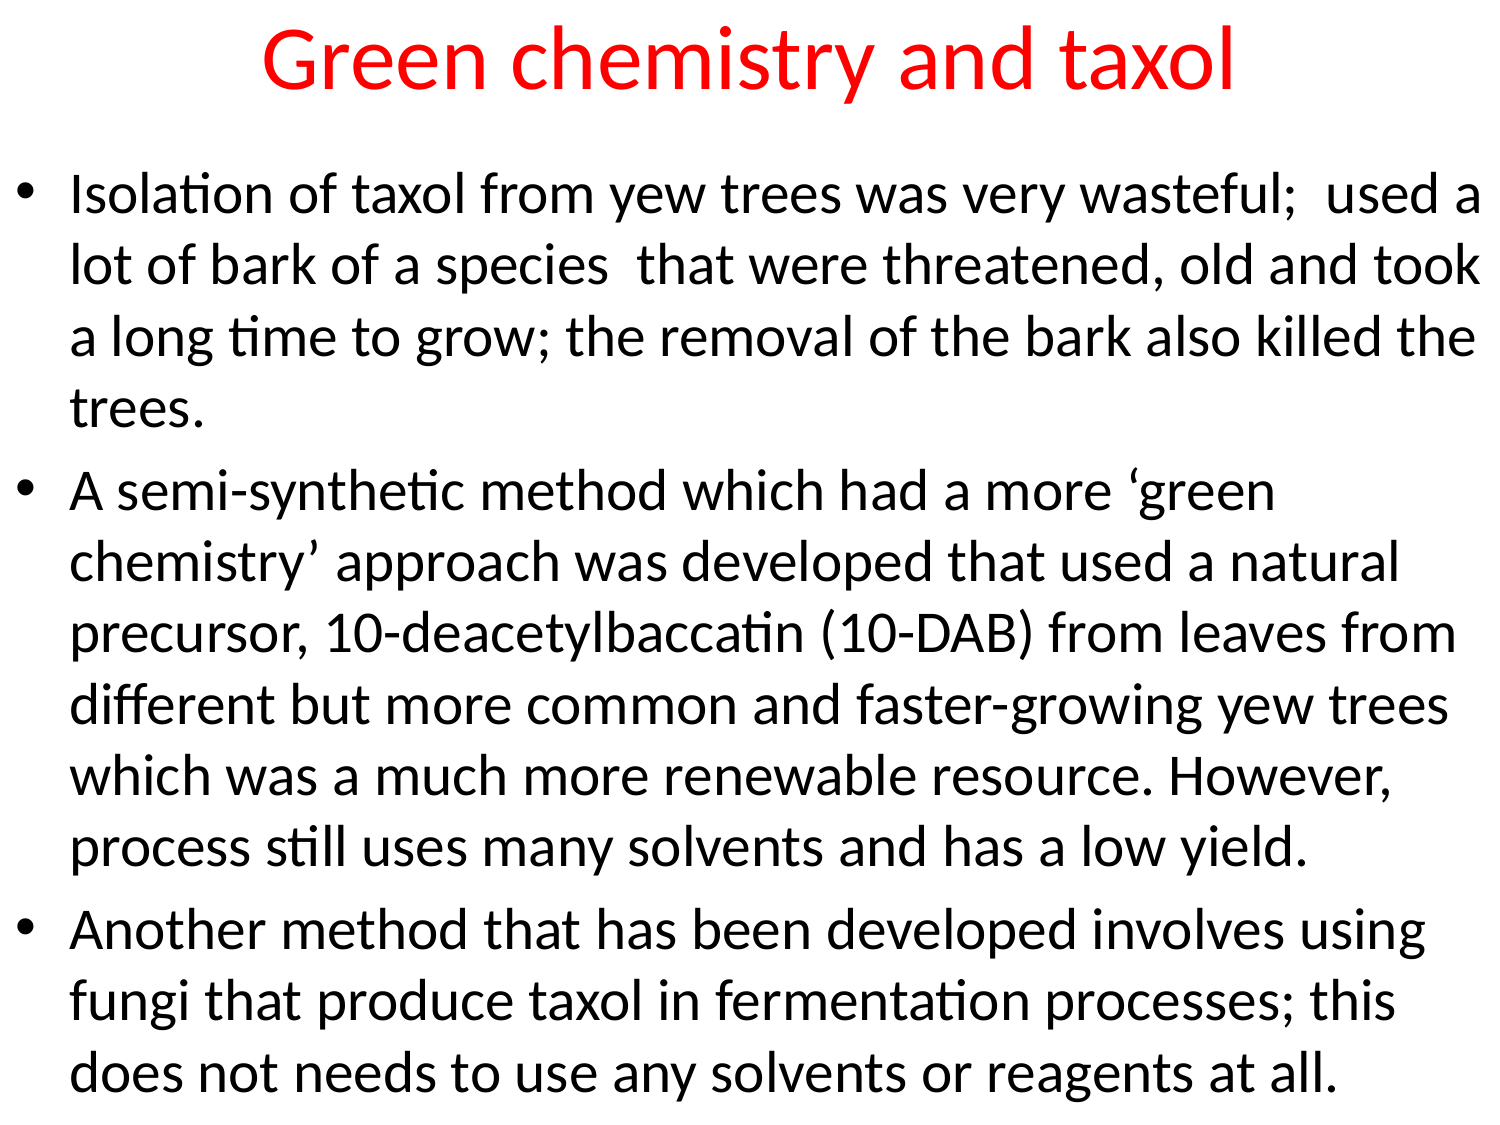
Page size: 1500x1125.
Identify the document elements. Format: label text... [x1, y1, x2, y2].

title Green chemistry and taxol [75, 0, 1425, 146]
list Isolation of taxol from yew trees was very wasteful; used a lot of bark of a species that were threatened, old and took a long time to grow; the removal of the bark also killed the trees. A semi-synthetic method which had a more ‘green chemistry’ approach was developed that used a natural precursor, 10-deacetylbaccatin (10-DAB) from leaves from different but more common and faster-growing yew trees which was a much more renewable resource. However, process still uses many solvents and has a low yield. Another method that has been developed involves using fungi that produce taxol in fermentation processes; this does not needs to use any solvents or reagents at all. [0, 146, 1500, 1125]
